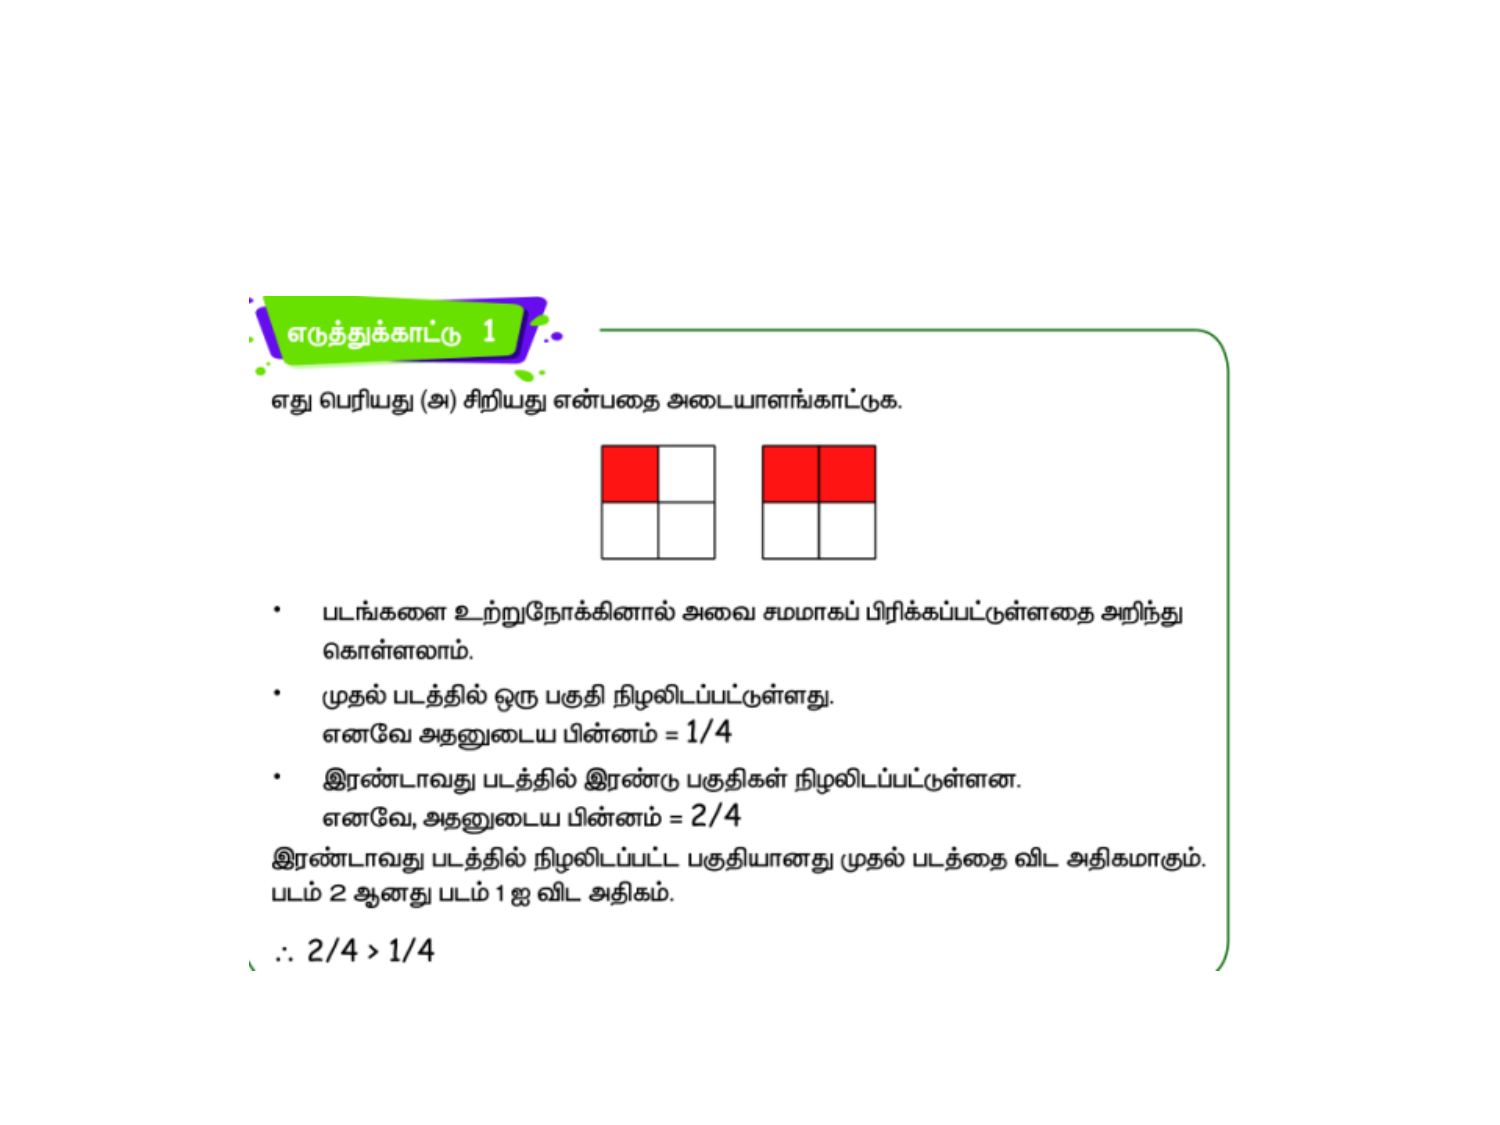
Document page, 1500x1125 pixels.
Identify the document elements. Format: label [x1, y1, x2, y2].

list [249, 296, 1251, 971]
